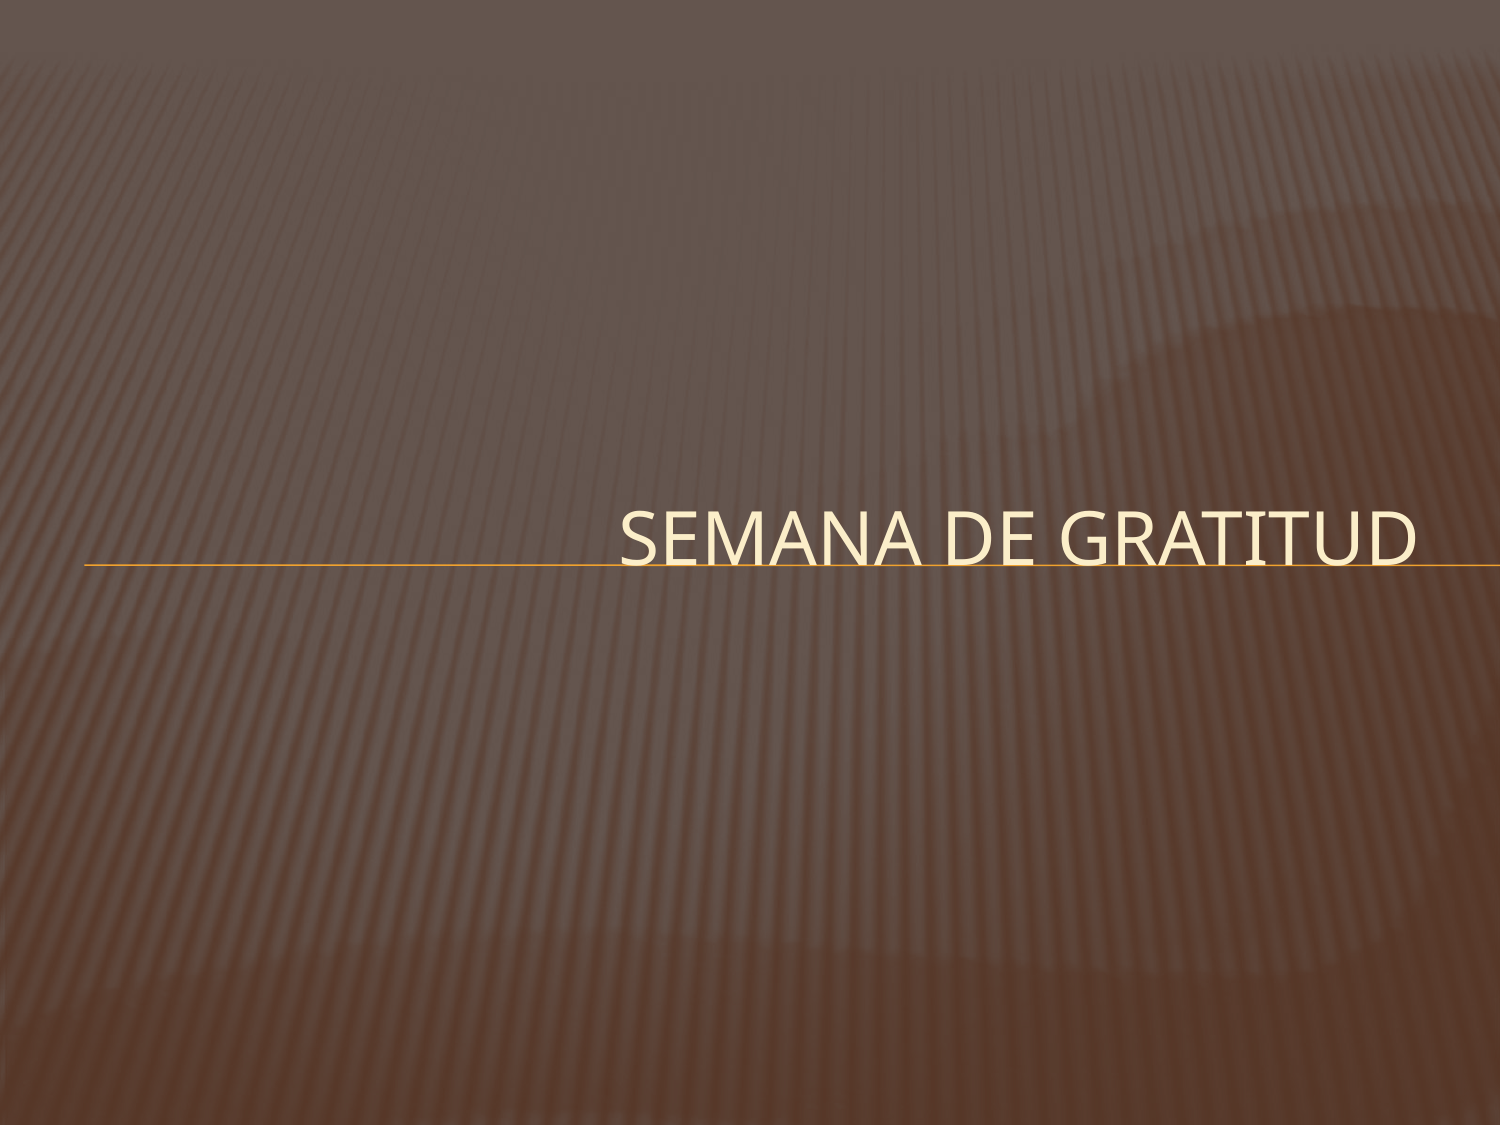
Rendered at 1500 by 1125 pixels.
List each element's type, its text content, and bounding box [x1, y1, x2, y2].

title Semana de gratitud [29, 483, 1455, 678]
